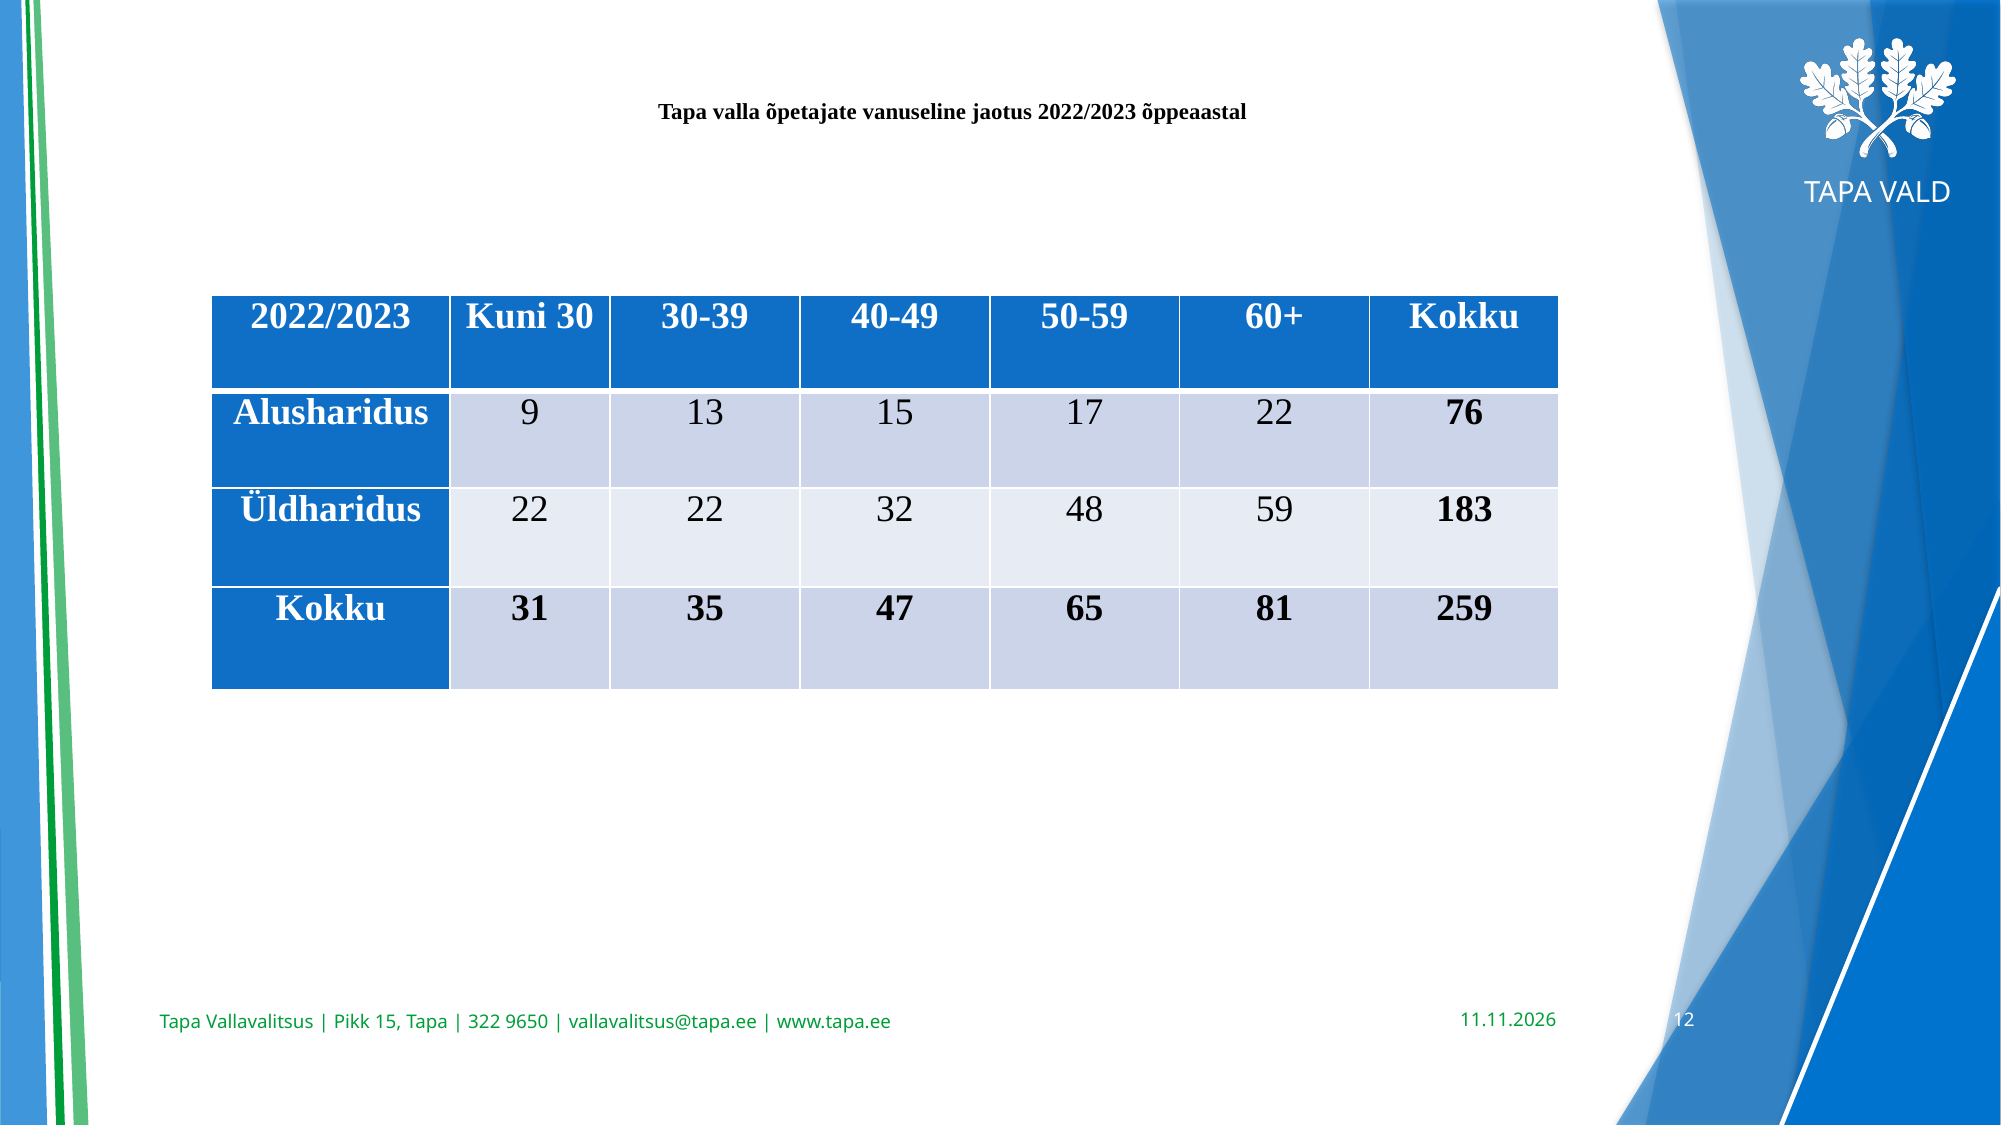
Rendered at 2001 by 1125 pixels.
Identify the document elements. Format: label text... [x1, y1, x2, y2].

table_cell 32 [801, 489, 989, 586]
table_cell Kokku [212, 588, 449, 689]
table_cell Üldharidus [212, 489, 449, 586]
table_header Kokku [1370, 296, 1558, 388]
table_cell 183 [1370, 489, 1558, 586]
table_cell 15 [801, 394, 989, 487]
table_cell 76 [1370, 394, 1558, 487]
table_header 50-59 [991, 296, 1179, 388]
table_cell 59 [1180, 489, 1369, 586]
table_cell 22 [451, 489, 609, 586]
table_header 2022/2023 [212, 296, 449, 388]
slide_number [1421, 990, 1572, 1051]
table_cell 259 [1370, 588, 1558, 689]
table_cell 81 [1180, 588, 1369, 689]
table_header Kuni 30 [451, 296, 609, 388]
table_header 40-49 [801, 296, 989, 388]
table_cell 22 [611, 489, 799, 586]
table_cell 31 [451, 588, 609, 689]
table_cell 48 [991, 489, 1179, 586]
table_cell 17 [991, 394, 1179, 487]
footer Tapa Vallavalitsus | Pikk 15, Tapa | 322 9650 | vallavalitsus@tapa.ee | www.tapa.ee [144, 992, 1396, 1053]
table_cell 47 [801, 588, 989, 689]
table_header 60+ [1180, 296, 1369, 388]
table_cell 22 [1180, 394, 1369, 487]
table_header 30-39 [611, 296, 799, 388]
table_cell 9 [451, 394, 609, 487]
picture [1800, 38, 1956, 158]
slide_number 12 [1597, 990, 1710, 1051]
table_cell 65 [991, 588, 1179, 689]
table_cell 13 [611, 394, 799, 487]
table_cell Alusharidus [212, 394, 449, 487]
title Tapa valla õpetajate vanuseline jaotus 2022/2023 õppeaastal [173, 88, 1739, 182]
table_cell 35 [611, 588, 799, 689]
